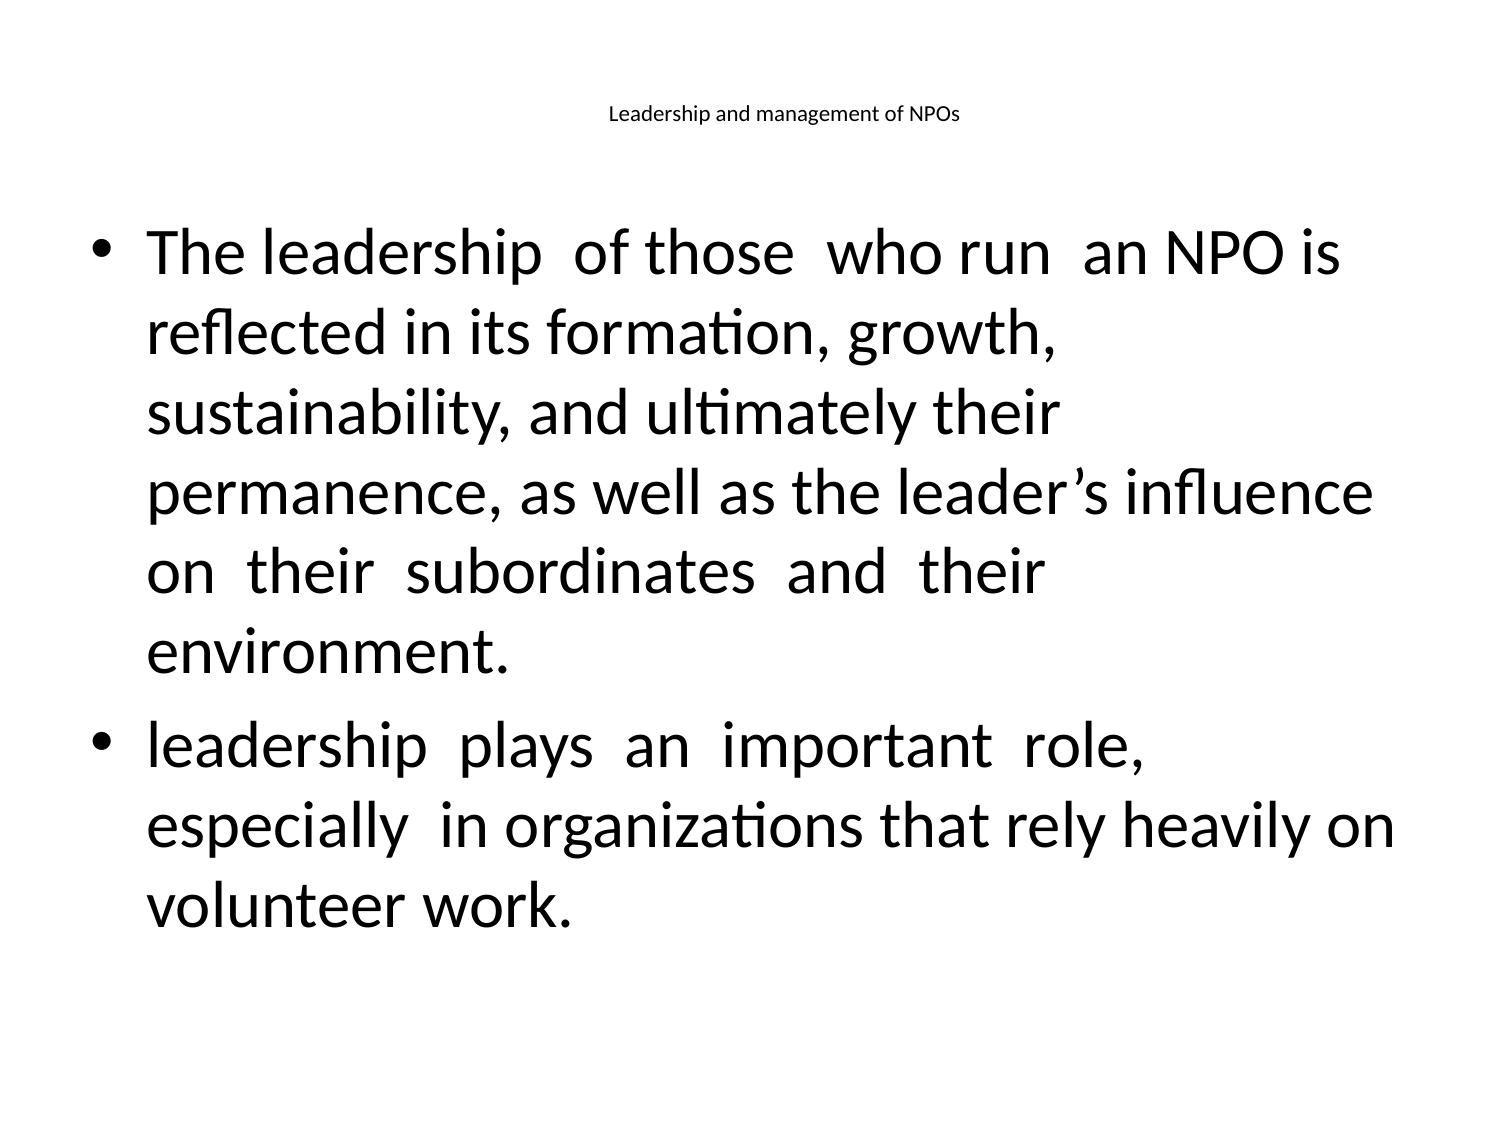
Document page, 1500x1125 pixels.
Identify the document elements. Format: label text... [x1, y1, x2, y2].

list The leadership of those who run an NPO is reflected in its formation, growth, sustainability, and ultimately their permanence, as well as the leader’s influence on their subordinates and their environment. leadership plays an important role, especially in organizations that rely heavily on volunteer work. [75, 200, 1425, 1038]
title Leadership and management of NPOs [112, 62, 1463, 163]
